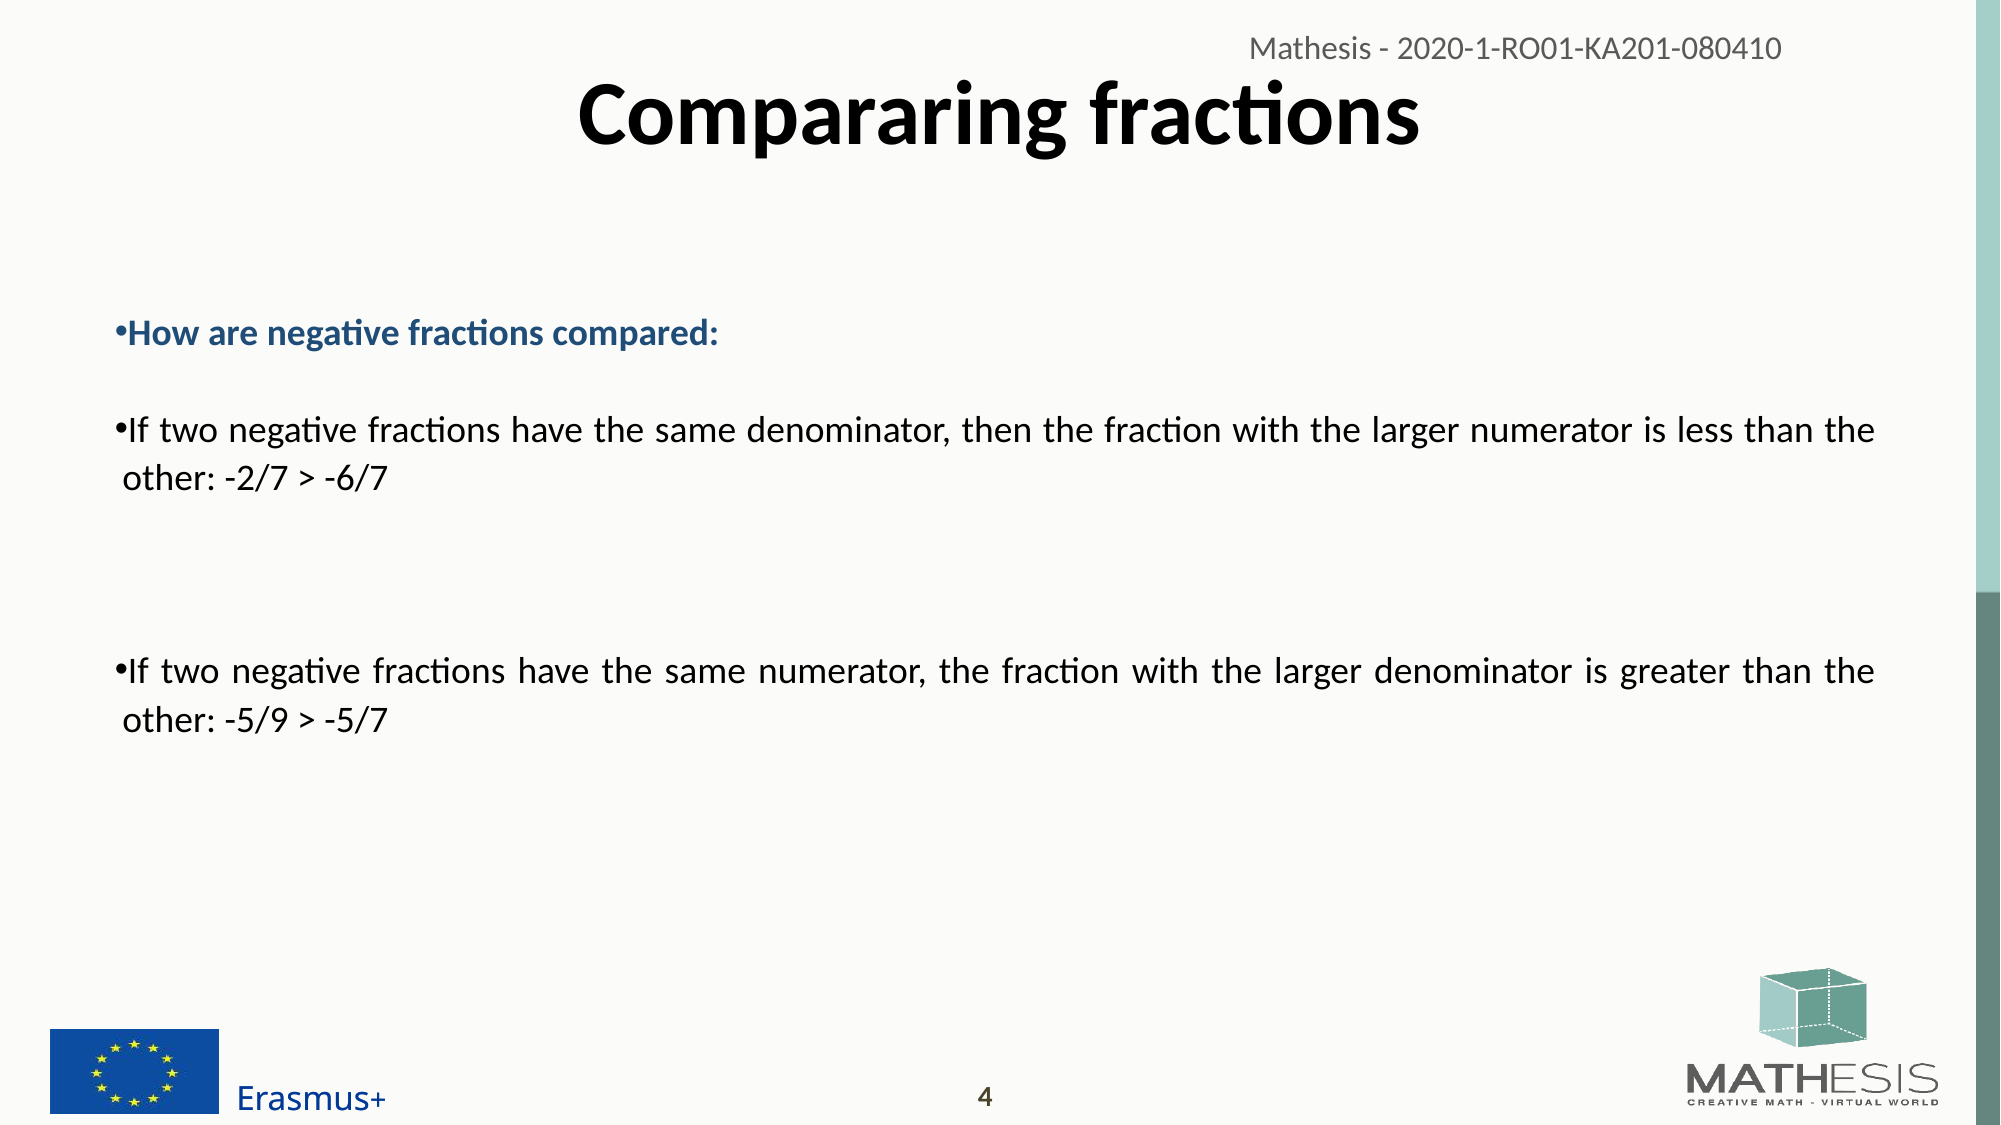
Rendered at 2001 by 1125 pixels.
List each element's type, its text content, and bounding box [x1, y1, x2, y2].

title Compararing fractions [99, 45, 1900, 233]
picture [50, 1029, 219, 1114]
list How are negative fractions compared: If two negative fractions have the same denominator, then the fraction with the larger numerator is less than the other: -2/7 > -6/7 If two negative fractions have the same numerator, the fraction with the larger denominator is greater than the other: -5/9 > -5/7 [99, 297, 1900, 1040]
